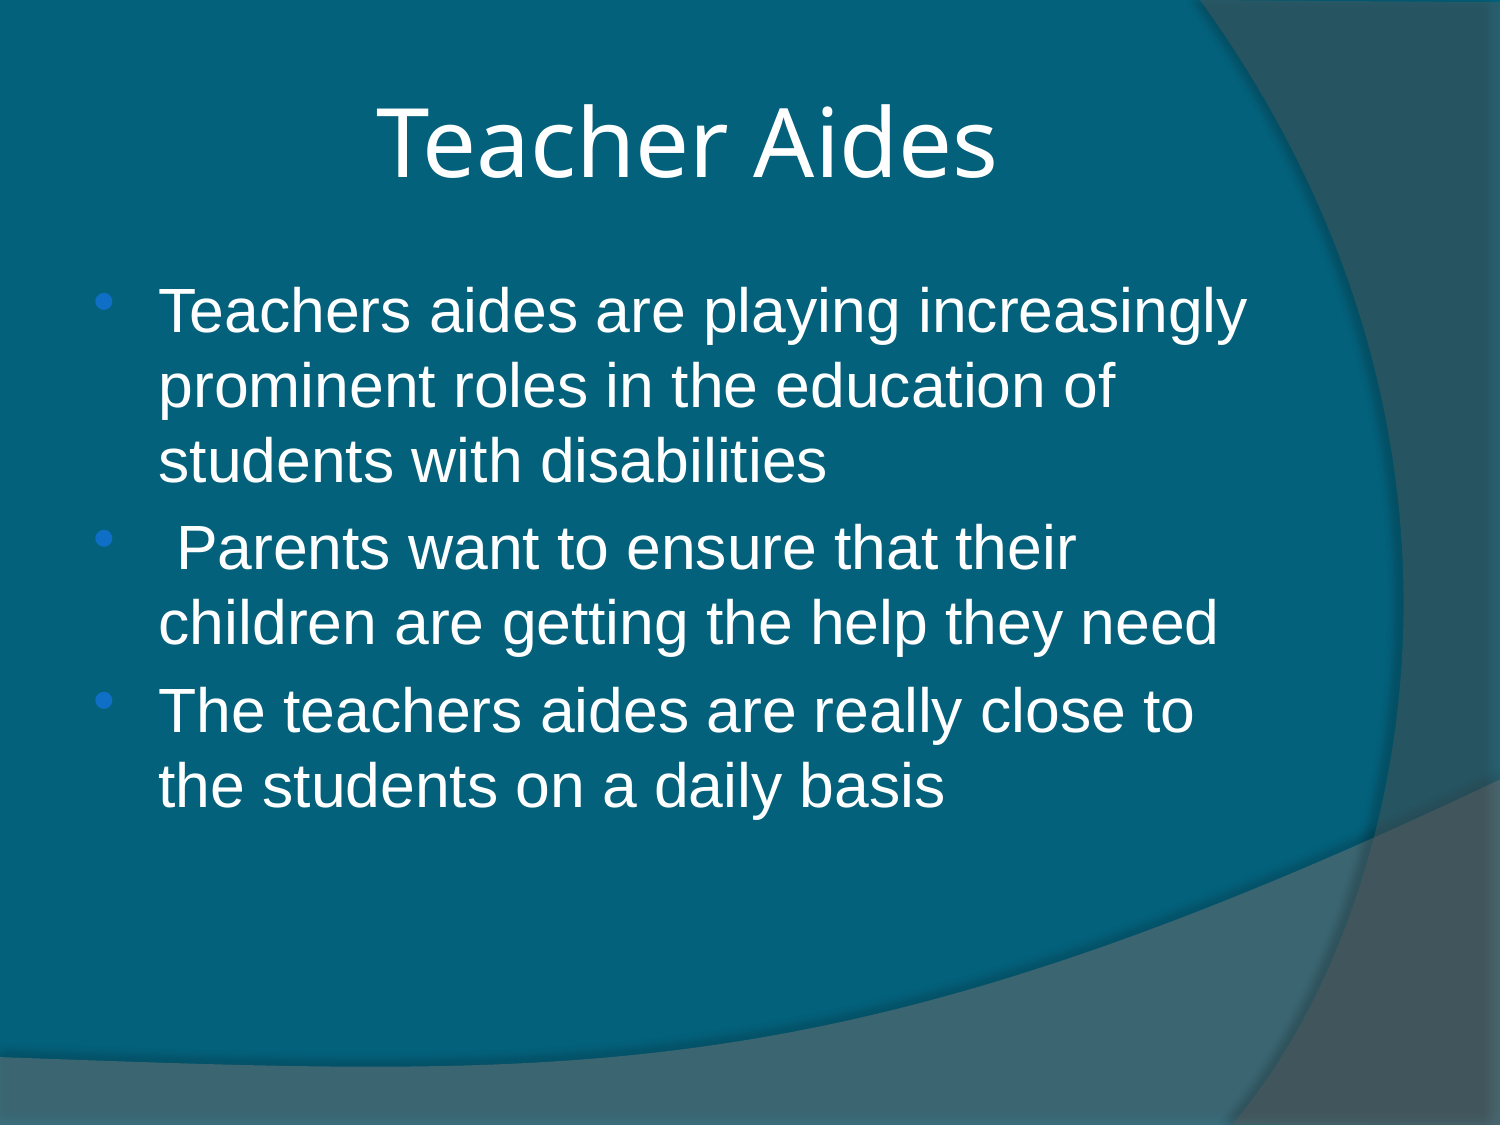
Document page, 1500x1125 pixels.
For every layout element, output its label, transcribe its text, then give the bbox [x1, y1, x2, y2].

title Teacher Aides [75, 45, 1300, 233]
list Teachers aides are playing increasingly prominent roles in the education of students with disabilities Parents want to ensure that their children are getting the help they need The teachers aides are really close to the students on a daily basis [75, 262, 1300, 1005]
